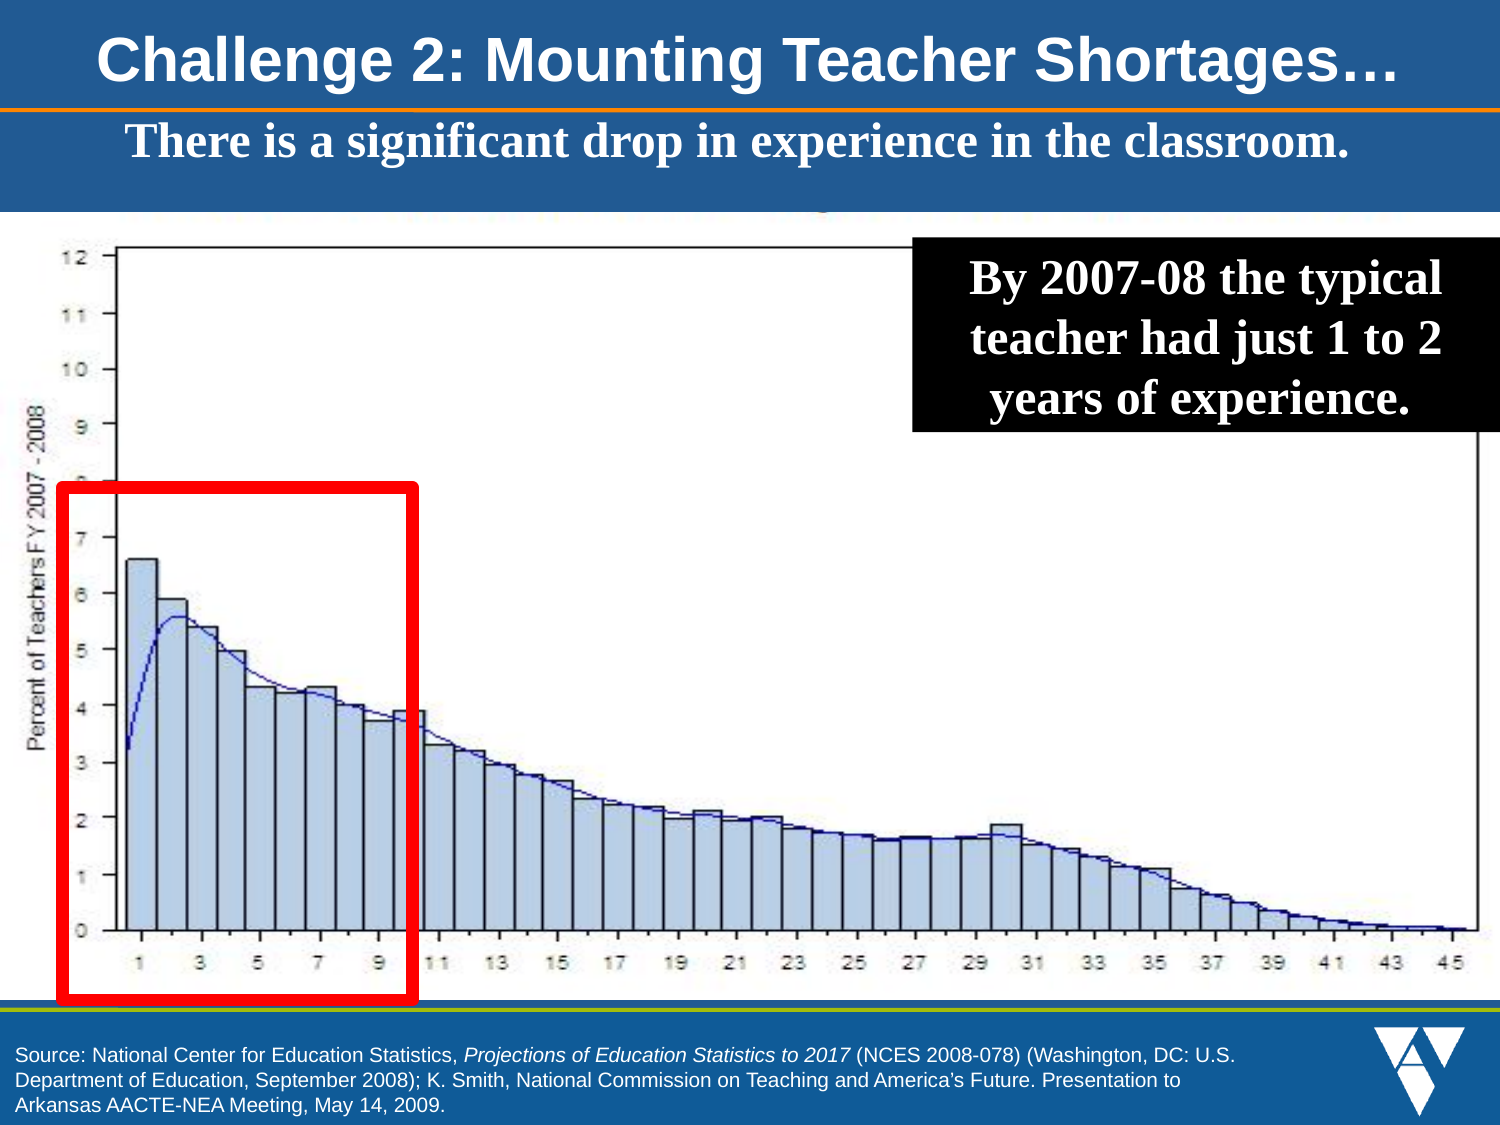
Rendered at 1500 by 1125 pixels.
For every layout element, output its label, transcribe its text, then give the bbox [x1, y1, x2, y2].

picture [0, 212, 1500, 1001]
text_box There is a significant drop in experience in the classroom. [12, 99, 1475, 175]
title Challenge 2: Mounting Teacher Shortages… [0, 0, 1500, 110]
picture [0, 1012, 1500, 1125]
